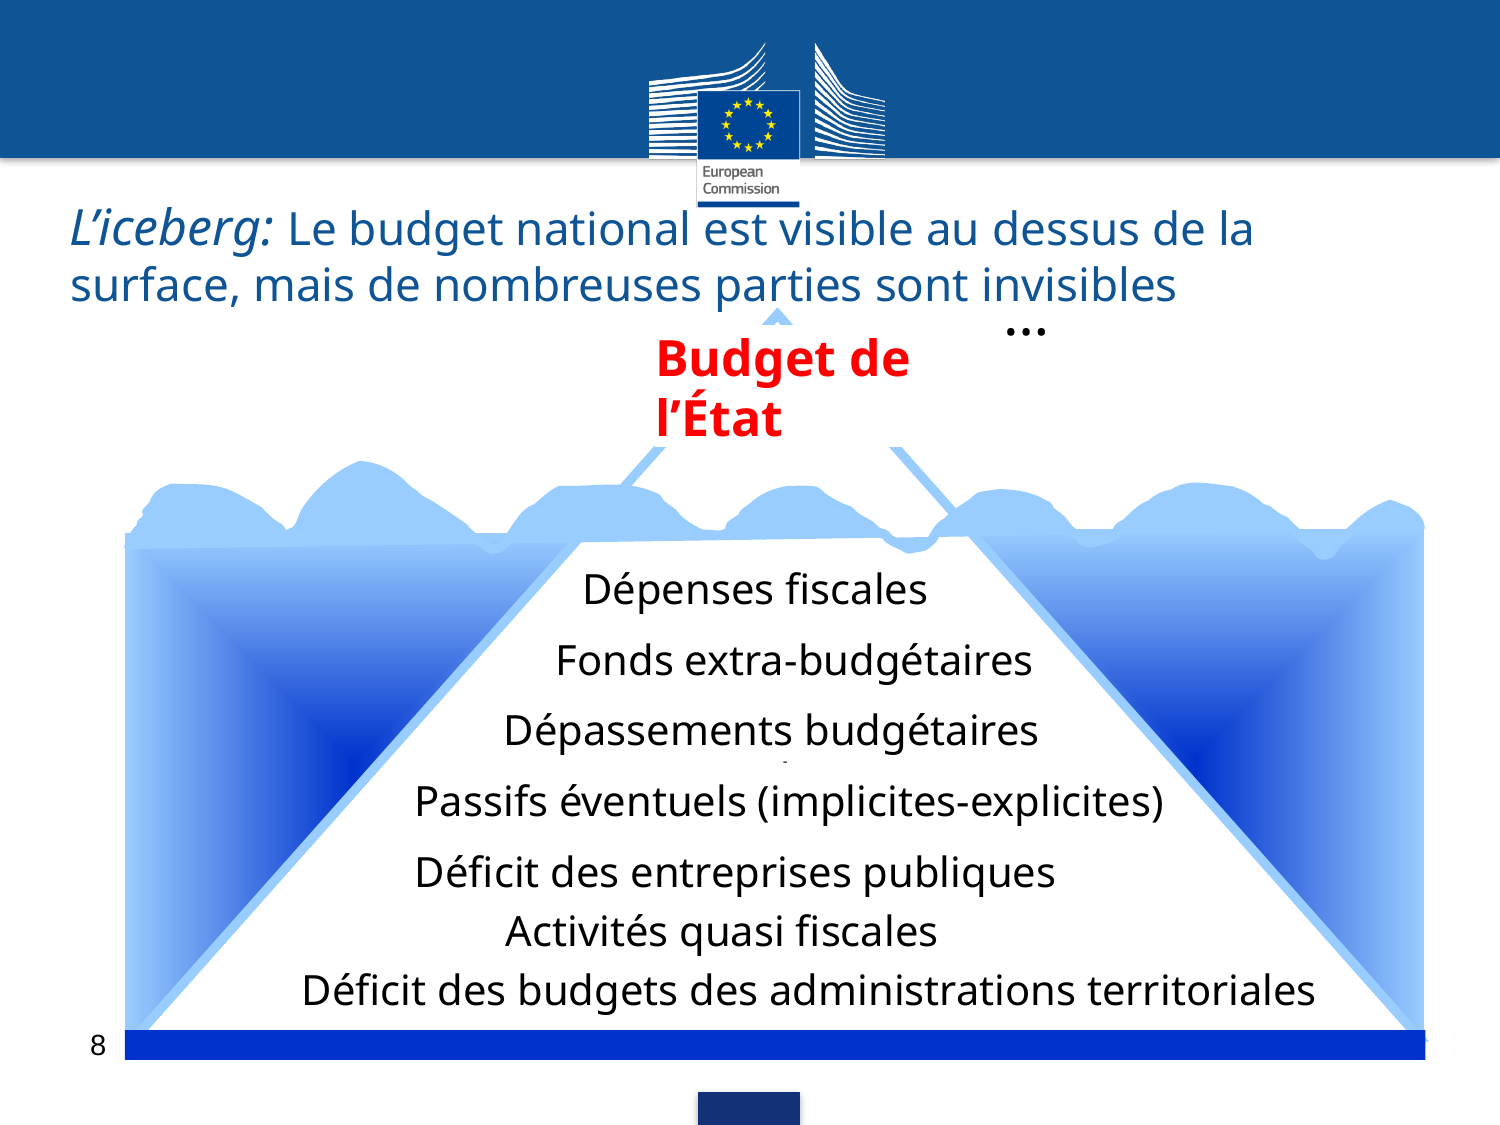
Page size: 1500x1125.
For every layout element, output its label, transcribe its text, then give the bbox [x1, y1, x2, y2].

text_box … [989, 269, 1473, 354]
text_box [124, 532, 573, 1030]
text_box [141, 447, 1413, 1030]
list L’iceberg: Le budget national est visible au dessus de la surface, mais de nombreuses parties sont invisibles [41, 187, 1389, 362]
text_box [956, 487, 1421, 556]
picture [649, 42, 885, 187]
text_box [124, 1030, 1426, 1060]
text_box Budget de l’État [655, 326, 927, 447]
text_box Déficit des entreprises publiques [414, 846, 1057, 897]
slide_number 8 [74, 1024, 426, 1103]
text_box [976, 528, 1425, 1030]
text_box [128, 465, 621, 550]
text_box [767, 314, 788, 326]
